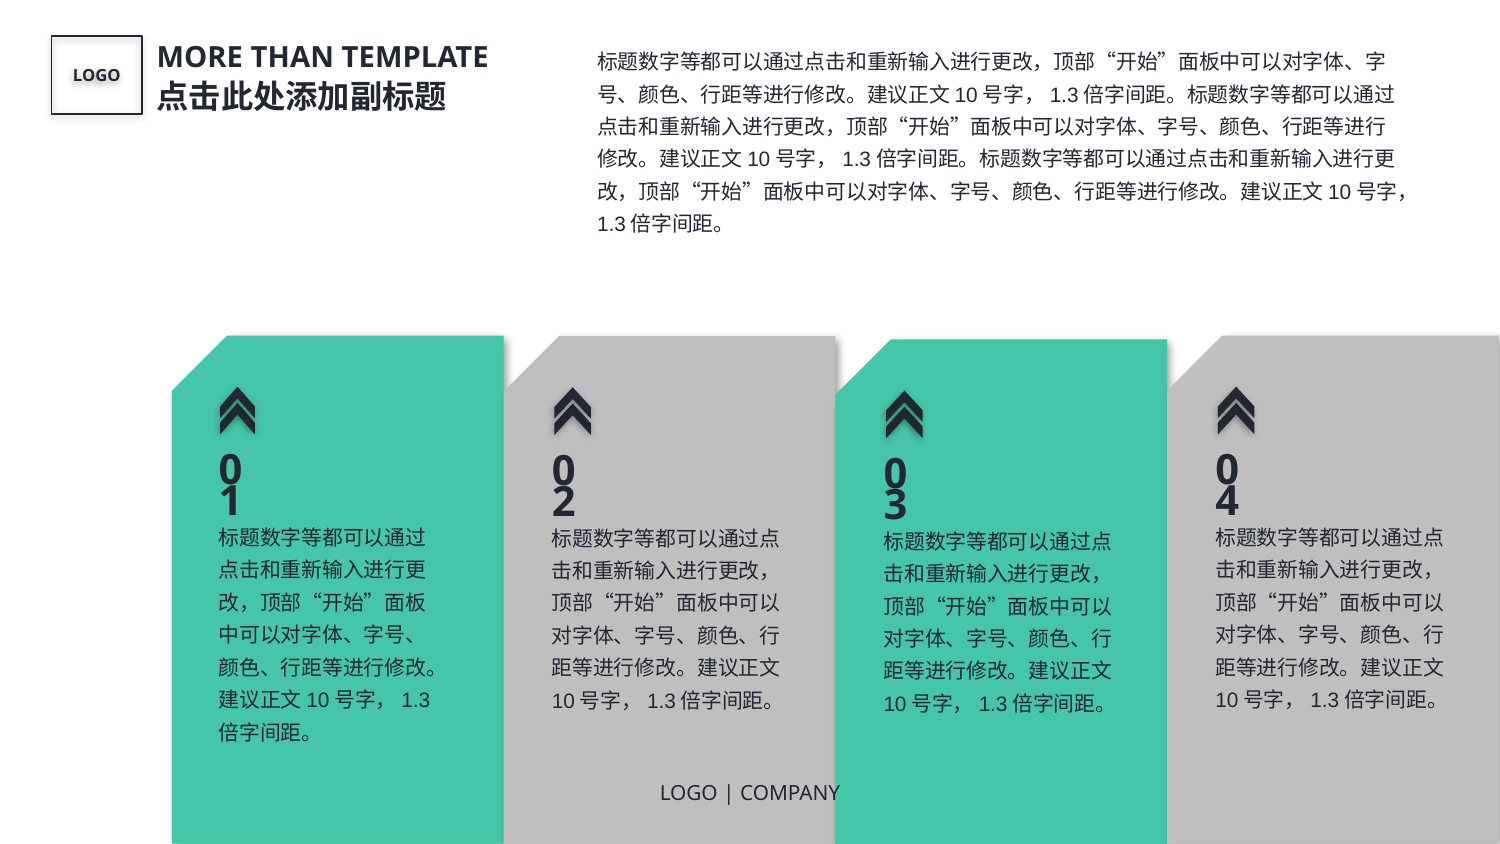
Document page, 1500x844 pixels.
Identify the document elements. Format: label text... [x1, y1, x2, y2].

text_box [171, 334, 505, 844]
text_box LOGO | COMPANY [588, 777, 912, 812]
text_box 01 [203, 454, 276, 509]
text_box [553, 386, 592, 420]
text_box 标题数字等都可以通过点击和重新输入进行更改，顶部“开始”面板中可以对字体、字号、颜色、行距等进行修改。建议正文10号字，1.3倍字间距。 [537, 510, 808, 720]
text_box [219, 385, 256, 419]
text_box [1217, 411, 1256, 435]
text_box 04 [1200, 454, 1276, 509]
text_box 标题数字等都可以通过点击和重新输入进行更改，顶部“开始”面板中可以对字体、字号、颜色、行距等进行修改。建议正文10号字，1.3倍字间距。 [1200, 509, 1472, 720]
text_box MORE THAN TEMPLATE 点击此处添加副标题 [141, 27, 514, 123]
text_box [834, 338, 1168, 844]
text_box [219, 411, 256, 435]
text_box [502, 335, 837, 844]
text_box [1217, 385, 1256, 419]
text_box LOGO [51, 35, 143, 115]
text_box 03 [868, 457, 944, 513]
text_box 标题数字等都可以通过点击和重新输入进行更改，顶部“开始”面板中可以对字体、字号、颜色、行距等进行修改。建议正文10号字，1.3倍字间距。 [868, 513, 1140, 723]
text_box [553, 412, 592, 436]
text_box 标题数字等都可以通过点击和重新输入进行更改，顶部“开始”面板中可以对字体、字号、颜色、行距等进行修改。建议正文10号字，1.3倍字间距。标题数字等都可以通过点击和重新输入进行更改，顶部“开始”面板中可以对字体、字号、颜色、行距等进行修改。建议正文10号字，1.3倍字间距。标题数字等都可以通过点击和重新输入进行更改，顶部“开始”面板中可以对字体、字号、颜色、行距等进行修改。建议正文10号字，1.3倍字间距。 [582, 33, 1420, 244]
text_box [885, 389, 924, 423]
text_box 02 [537, 454, 613, 510]
text_box [1166, 334, 1500, 844]
text_box 标题数字等都可以通过点击和重新输入进行更改，顶部“开始”面板中可以对字体、字号、颜色、行距等进行修改。建议正文10号字，1.3倍字间距。 [203, 509, 461, 752]
text_box [885, 415, 924, 439]
